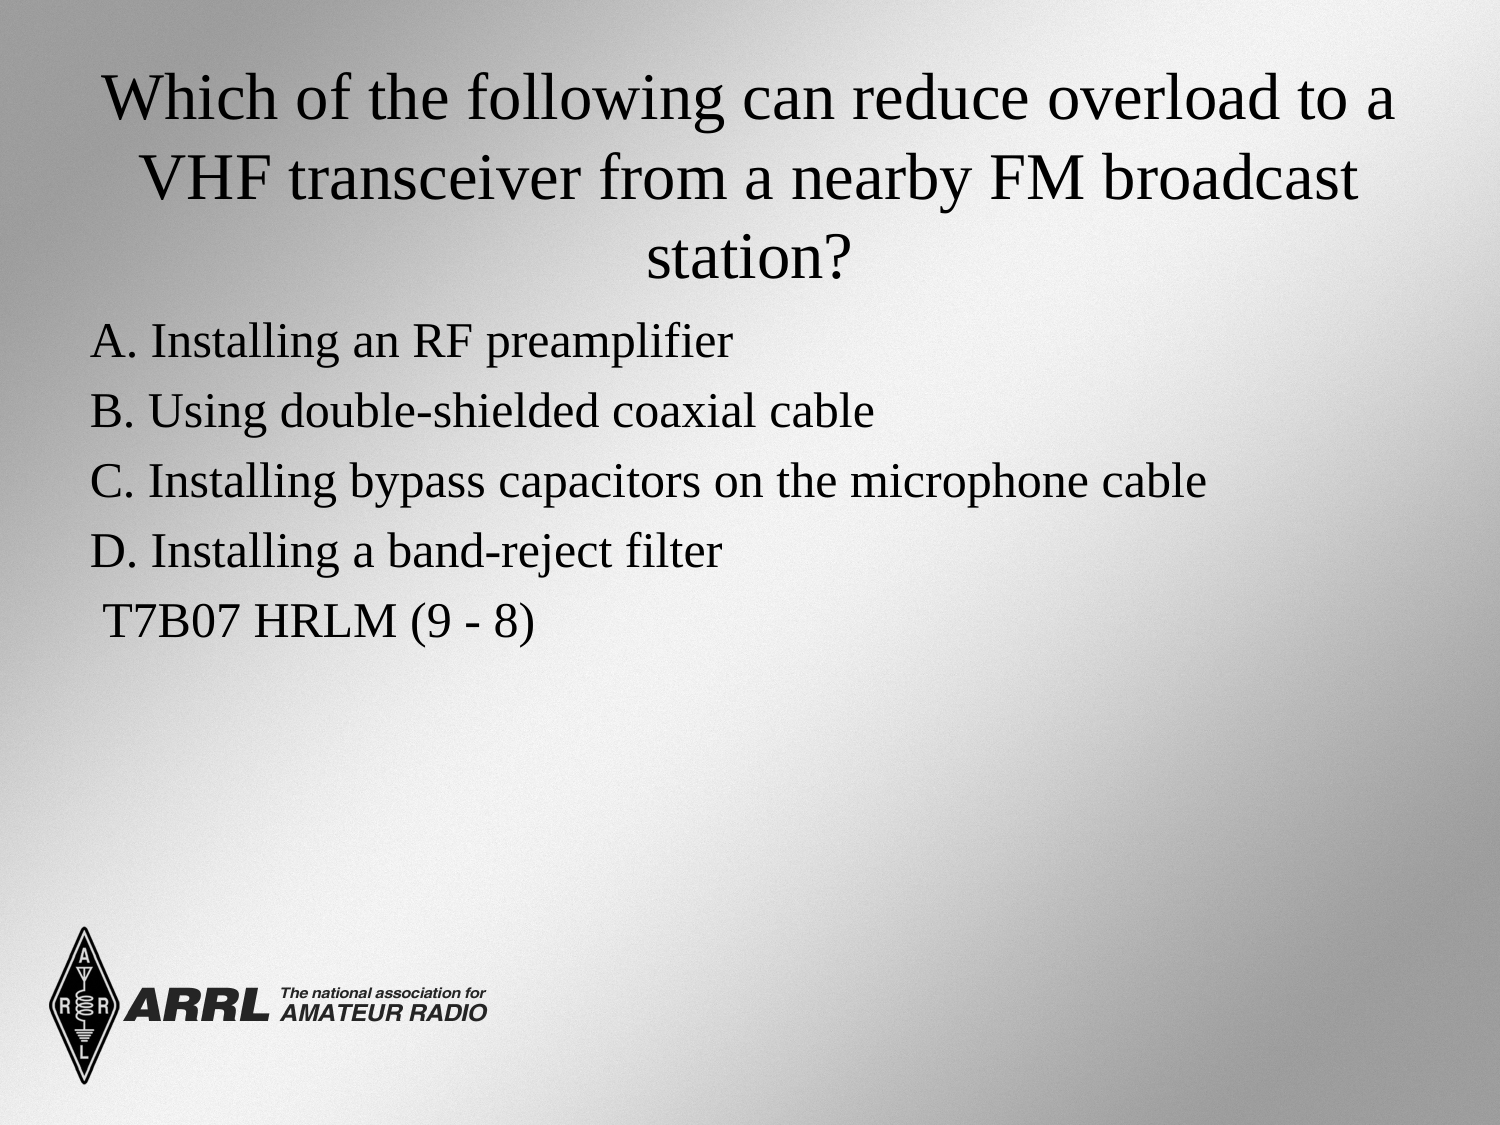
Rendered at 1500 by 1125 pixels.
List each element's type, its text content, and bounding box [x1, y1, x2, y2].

title Which of the following can reduce overload to a VHF transceiver from a nearby FM broadcast station? [75, 45, 1425, 233]
list A. Installing an RF preamplifier B. Using double-shielded coaxial cable C. Installing bypass capacitors on the microphone cable D. Installing a band-reject filter T7B07 HRLM (9 - 8) [75, 299, 1425, 1005]
picture [0, 0, 1500, 1125]
